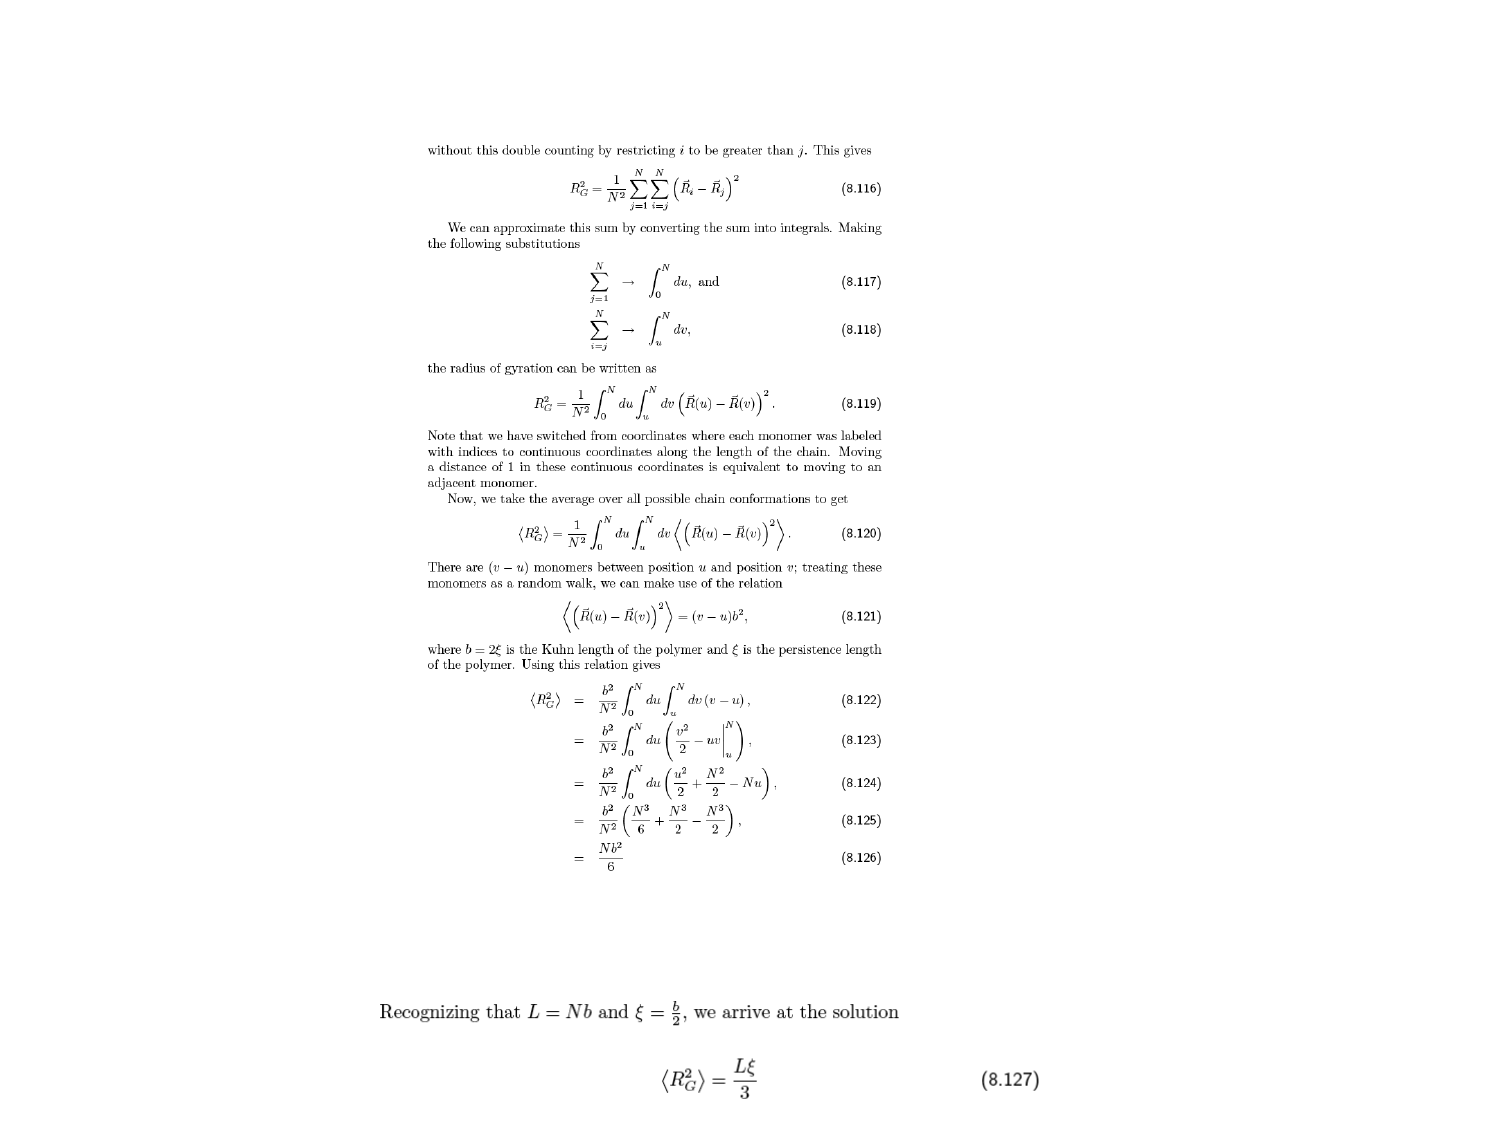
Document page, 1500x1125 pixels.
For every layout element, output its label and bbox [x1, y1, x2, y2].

picture [399, 137, 913, 903]
picture [367, 996, 1082, 1125]
